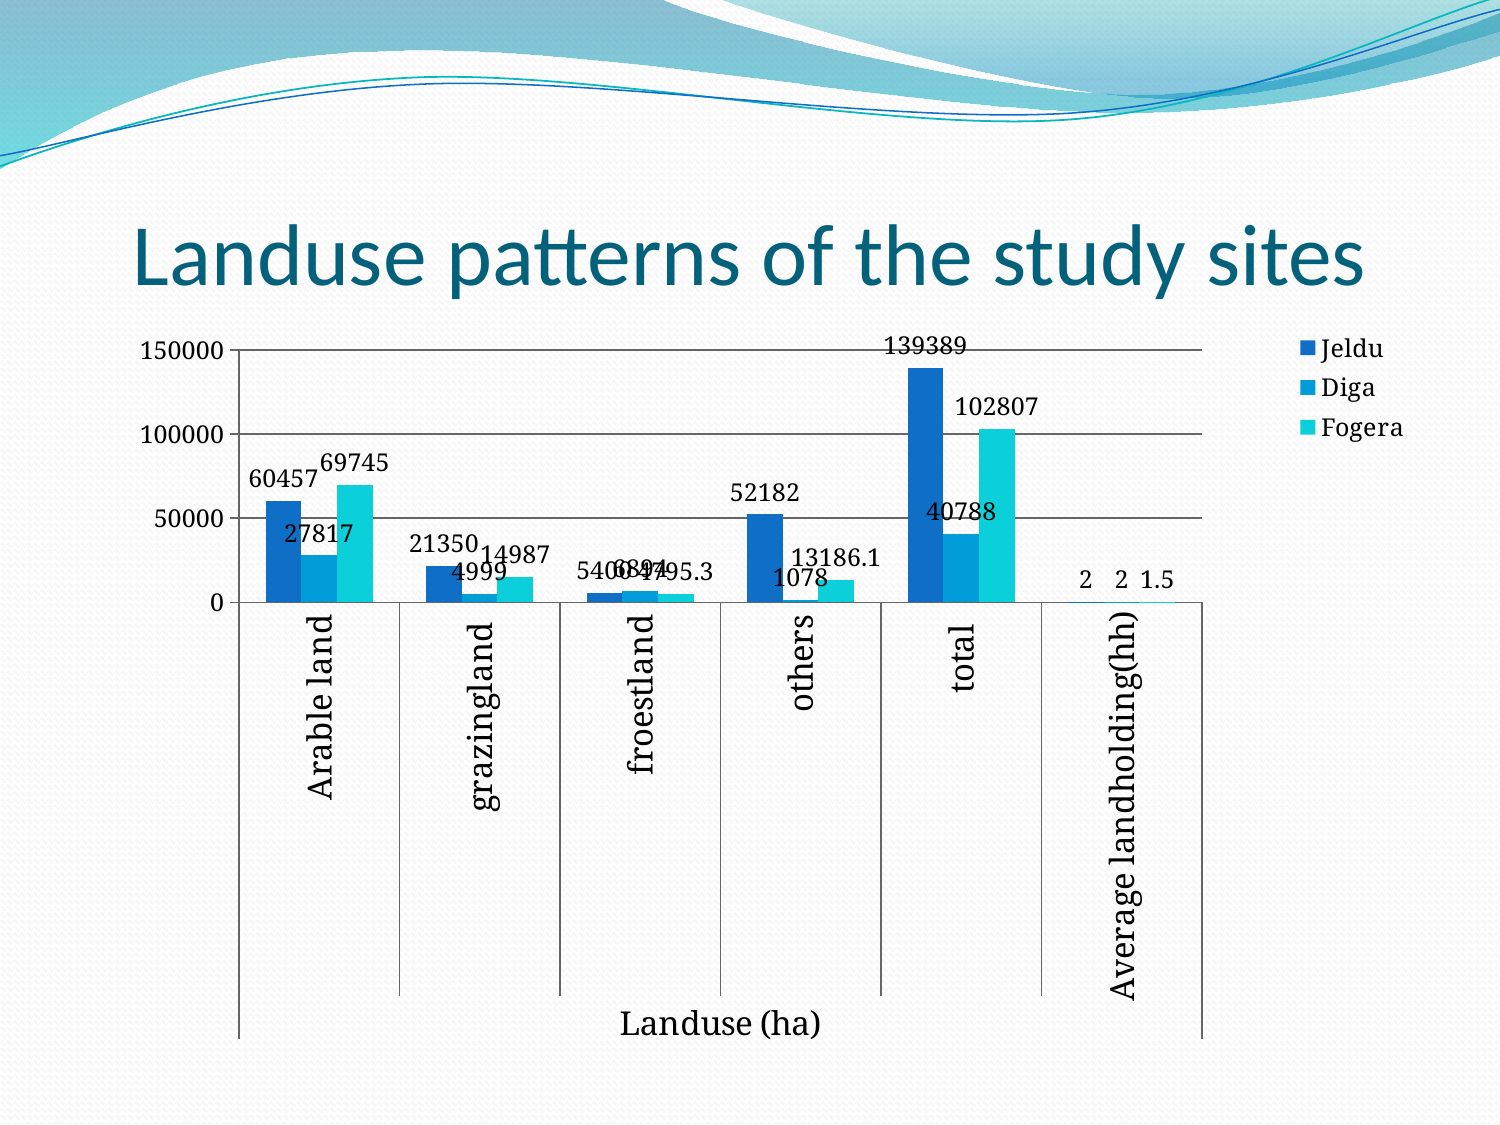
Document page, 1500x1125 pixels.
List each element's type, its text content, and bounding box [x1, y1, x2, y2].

chart [62, 324, 1413, 1046]
title Landuse patterns of the study sites [75, 115, 1425, 303]
